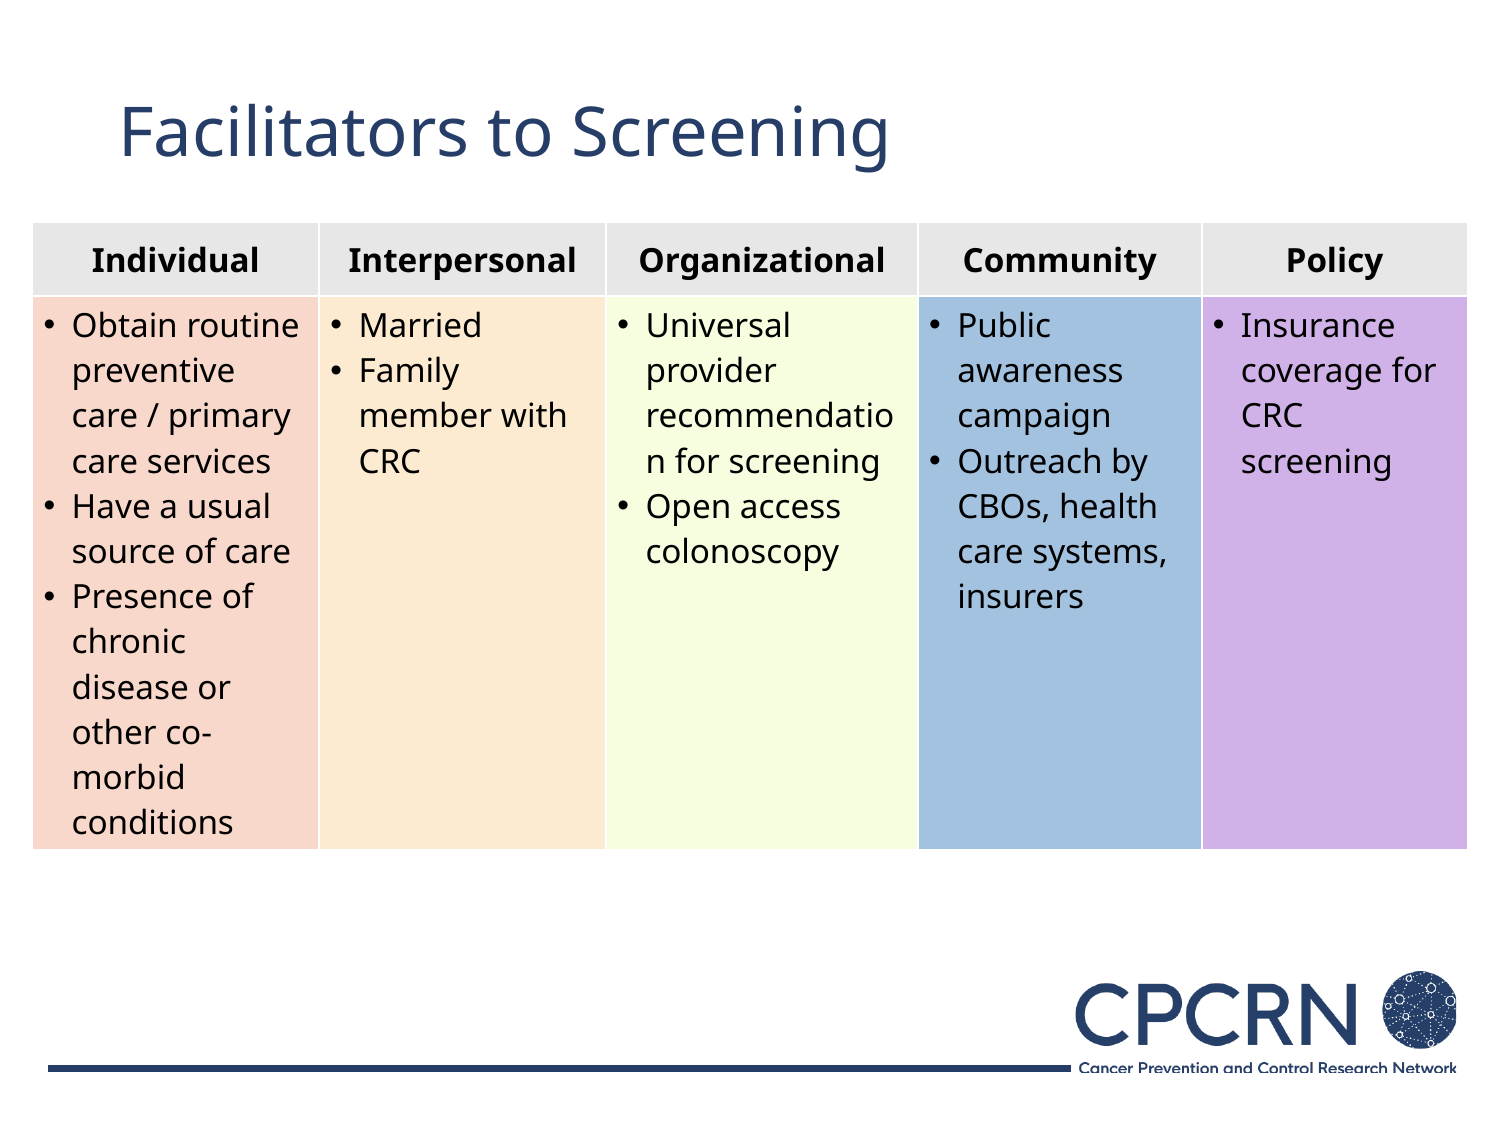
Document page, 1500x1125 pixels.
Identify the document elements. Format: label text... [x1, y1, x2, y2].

table_cell Universal provider recommendation for screening Open access colonoscopy [607, 297, 917, 849]
table_header Organizational [607, 223, 917, 295]
table_header Community [919, 223, 1201, 295]
table_header Policy [1203, 223, 1467, 295]
table_header Interpersonal [320, 223, 605, 295]
title Facilitators to Screening [103, 47, 1397, 222]
table_cell Insurance coverage for CRC screening [1203, 297, 1467, 849]
table_cell Public awareness campaign Outreach by CBOs, health care systems, insurers [919, 297, 1201, 849]
table_cell Obtain routine preventive care / primary care services Have a usual source of care Presence of chronic disease or other co-morbid conditions [33, 297, 318, 849]
table_header Individual [33, 223, 318, 295]
table_cell Married Family member with CRC [320, 297, 605, 849]
